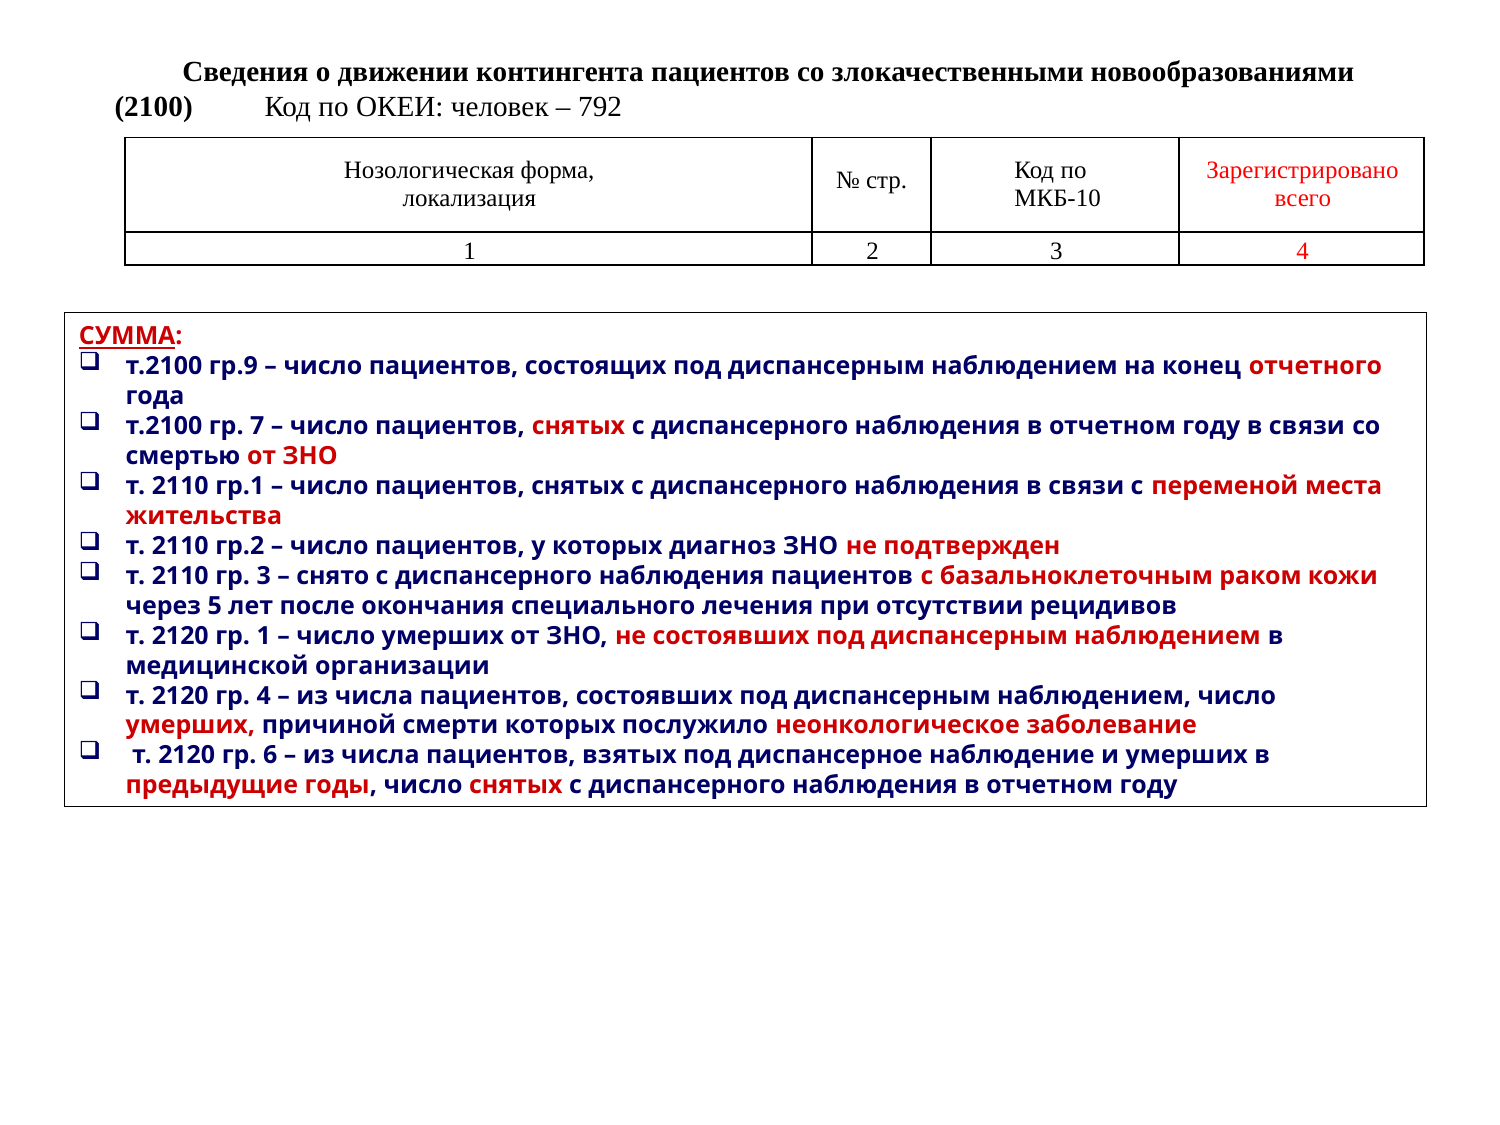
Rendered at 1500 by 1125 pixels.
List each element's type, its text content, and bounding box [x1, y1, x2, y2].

table_cell 4 [1180, 233, 1423, 264]
table_cell 1 [126, 233, 811, 264]
text_box СУММА: т.2100 гр.9 – число пациентов, состоящих под диспансерным наблюдением на конец отчетного года т.2100 гр. 7 – число пациентов, снятых с диспансерного наблюдения в отчетном году в связи со смертью от ЗНО т. 2110 гр.1 – число пациентов, снятых с диспансерного наблюдения в связи с переменой места жительства т. 2110 гр.2 – число пациентов, у которых диагноз ЗНО не подтвержден т. 2110 гр. 3 – снято с диспансерного наблюдения пациентов с базальноклеточным раком кожи через 5 лет после окончания специального лечения при отсутствии рецидивов т. 2120 гр. 1 – число умерших от ЗНО, не состоявших под диспансерным наблюдением в медицинской организации т. 2120 гр. 4 – из числа пациентов, состоявших под диспансерным наблюдением, число умерших, причиной смерти которых послужило неонкологическое заболевание т. 2120 гр. 6 – из числа пациентов, взятых под диспансерное наблюдение и умерших в предыдущие годы, число снятых с диспансерного наблюдения в отчетном году [64, 312, 1427, 807]
table_cell 2 [813, 233, 930, 264]
table_header Зарегистрировано всего [1180, 138, 1423, 231]
table_header Нозологическая форма, локализация [126, 138, 811, 231]
table_header № стр. [813, 138, 930, 231]
table_header Код по МКБ-10 [932, 138, 1178, 231]
text_box Сведения о движении контингента пациентов со злокачественными новообразованиями (2100) Код по ОКЕИ: человек – 792 [112, 50, 1427, 123]
table_cell 3 [932, 233, 1178, 264]
